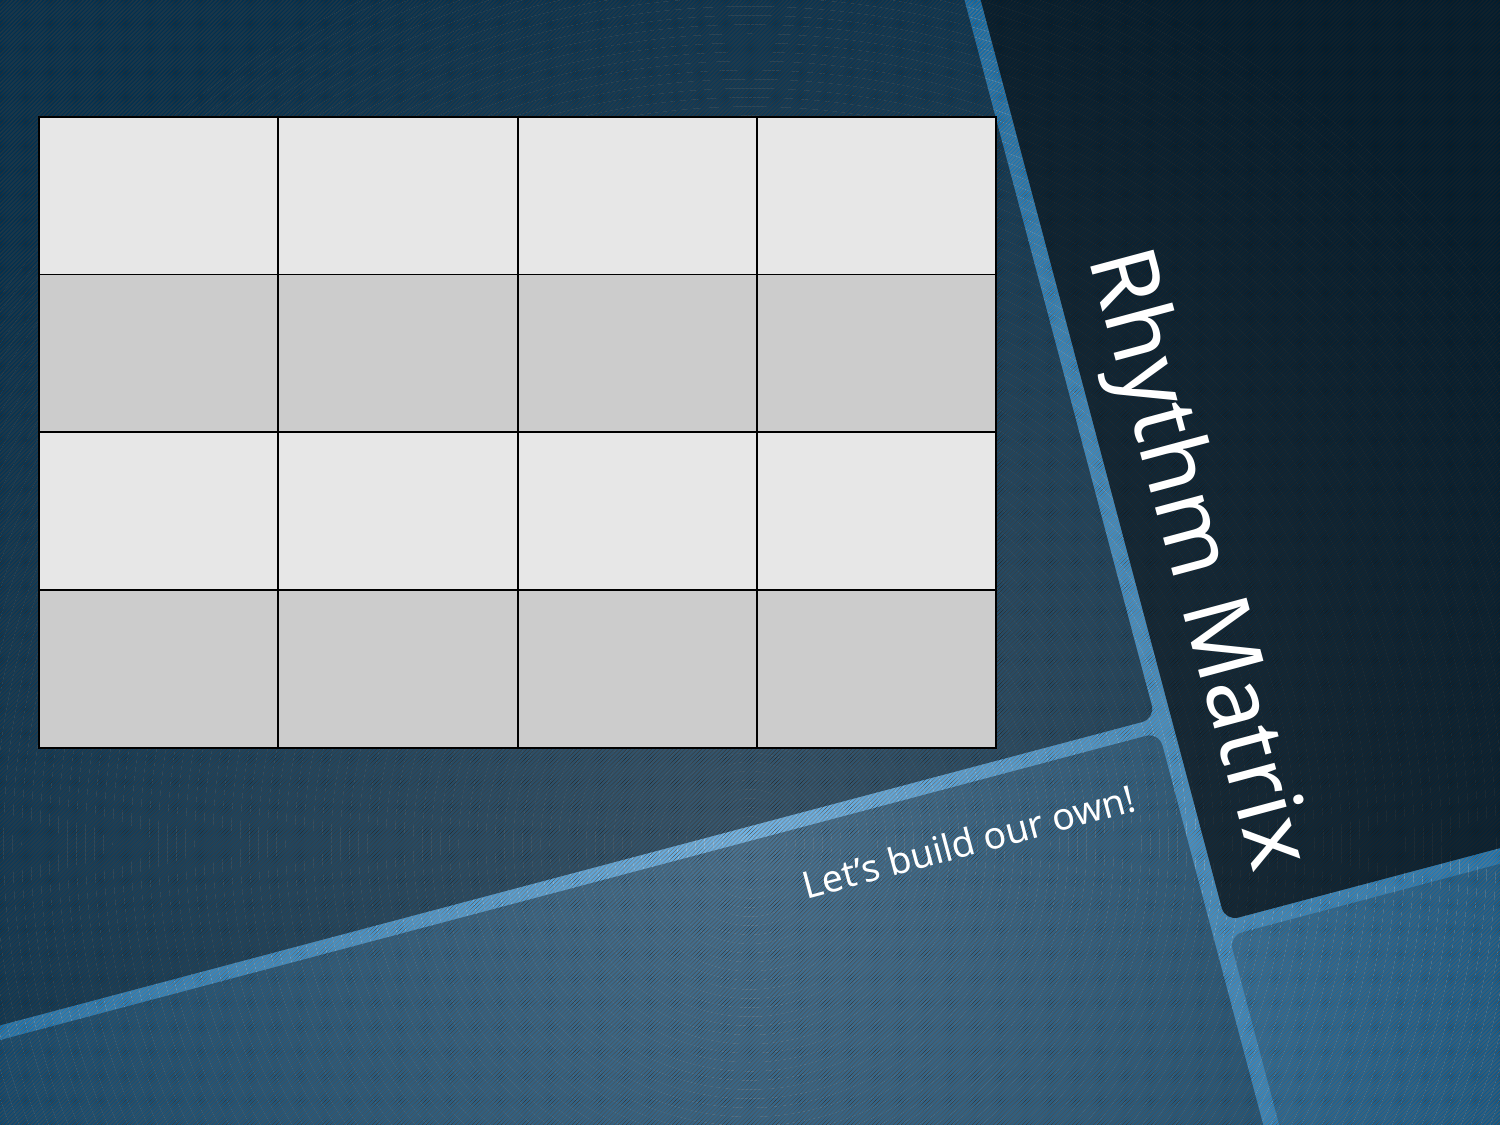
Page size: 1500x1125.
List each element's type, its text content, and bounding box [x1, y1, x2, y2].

table_cell [758, 591, 995, 747]
table_cell [40, 275, 277, 431]
table_header [279, 118, 517, 274]
table_cell [758, 275, 995, 431]
table_header [519, 118, 756, 274]
table_cell [519, 591, 756, 747]
table_cell [519, 433, 756, 589]
table_cell [758, 433, 995, 589]
table_cell [40, 433, 277, 589]
table_cell [279, 433, 517, 589]
table_header [758, 118, 995, 274]
list Let’s build our own! [517, 763, 1183, 1087]
table_cell [279, 591, 517, 747]
table_header [40, 118, 277, 274]
table_cell [279, 275, 517, 431]
table_cell [40, 591, 277, 747]
table_cell [519, 275, 756, 431]
title Rhythm Matrix [1028, 71, 1461, 896]
